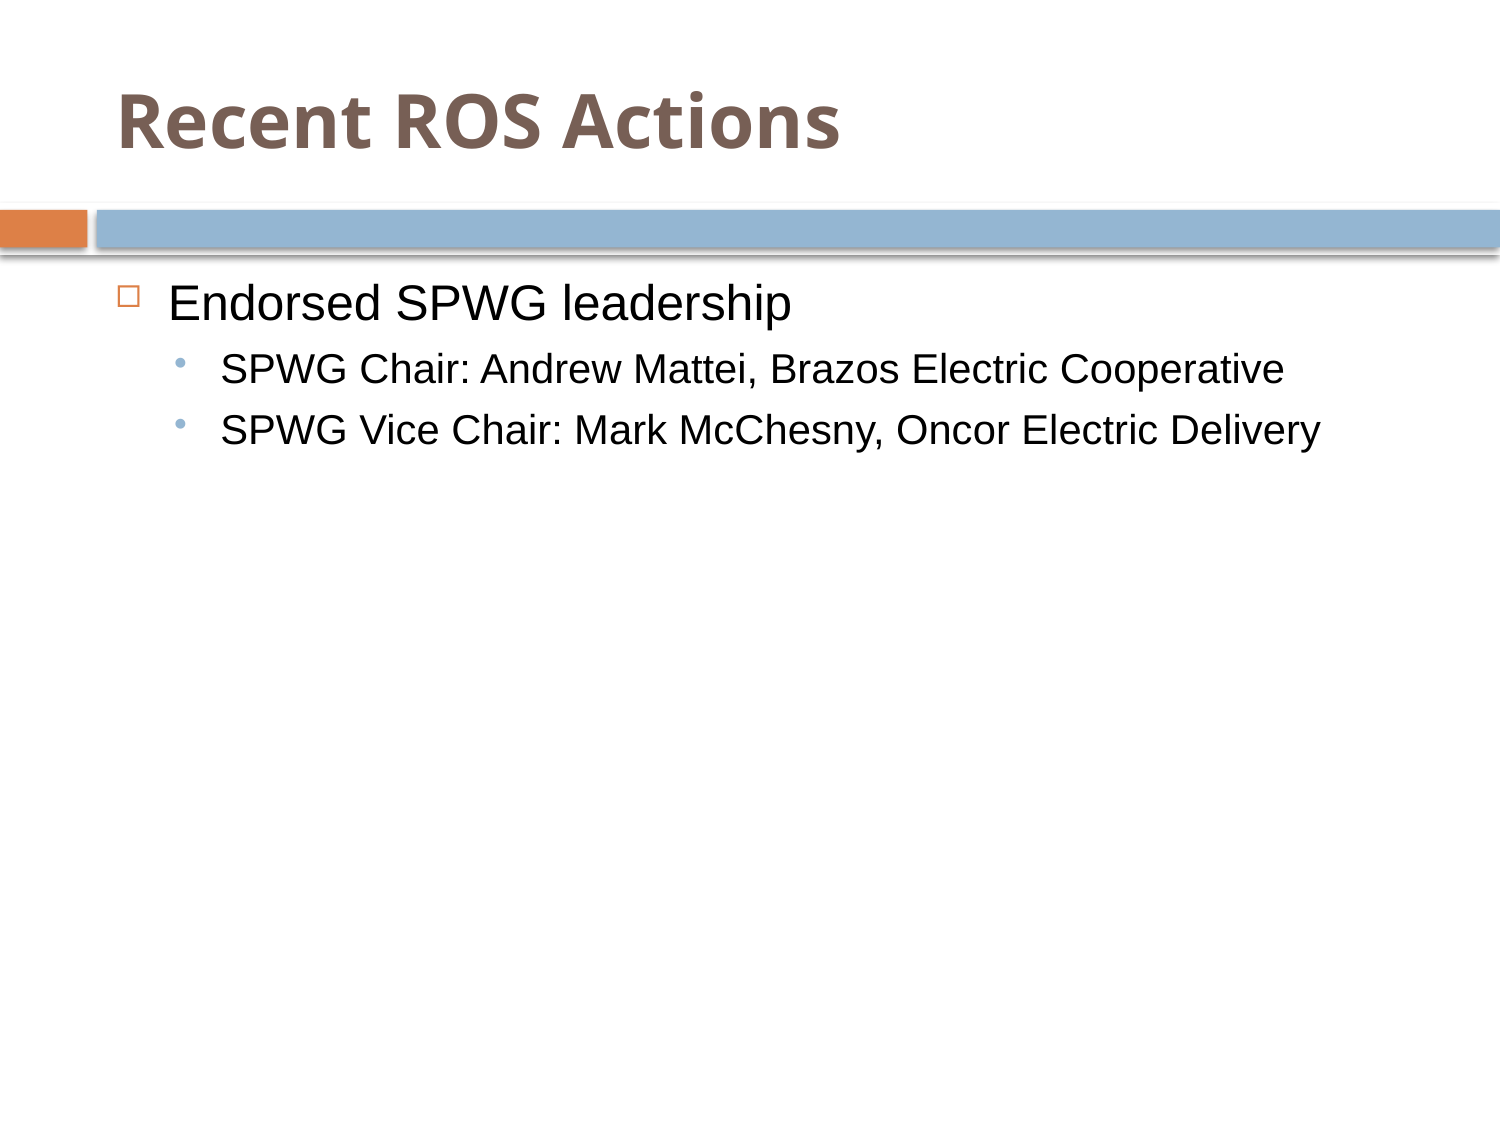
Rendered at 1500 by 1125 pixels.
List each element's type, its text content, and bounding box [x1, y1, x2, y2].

list Endorsed SPWG leadership SPWG Chair: Andrew Mattei, Brazos Electric Cooperative SPWG Vice Chair: Mark McChesny, Oncor Electric Delivery [100, 262, 1439, 1001]
title Recent ROS Actions [100, 37, 1439, 201]
